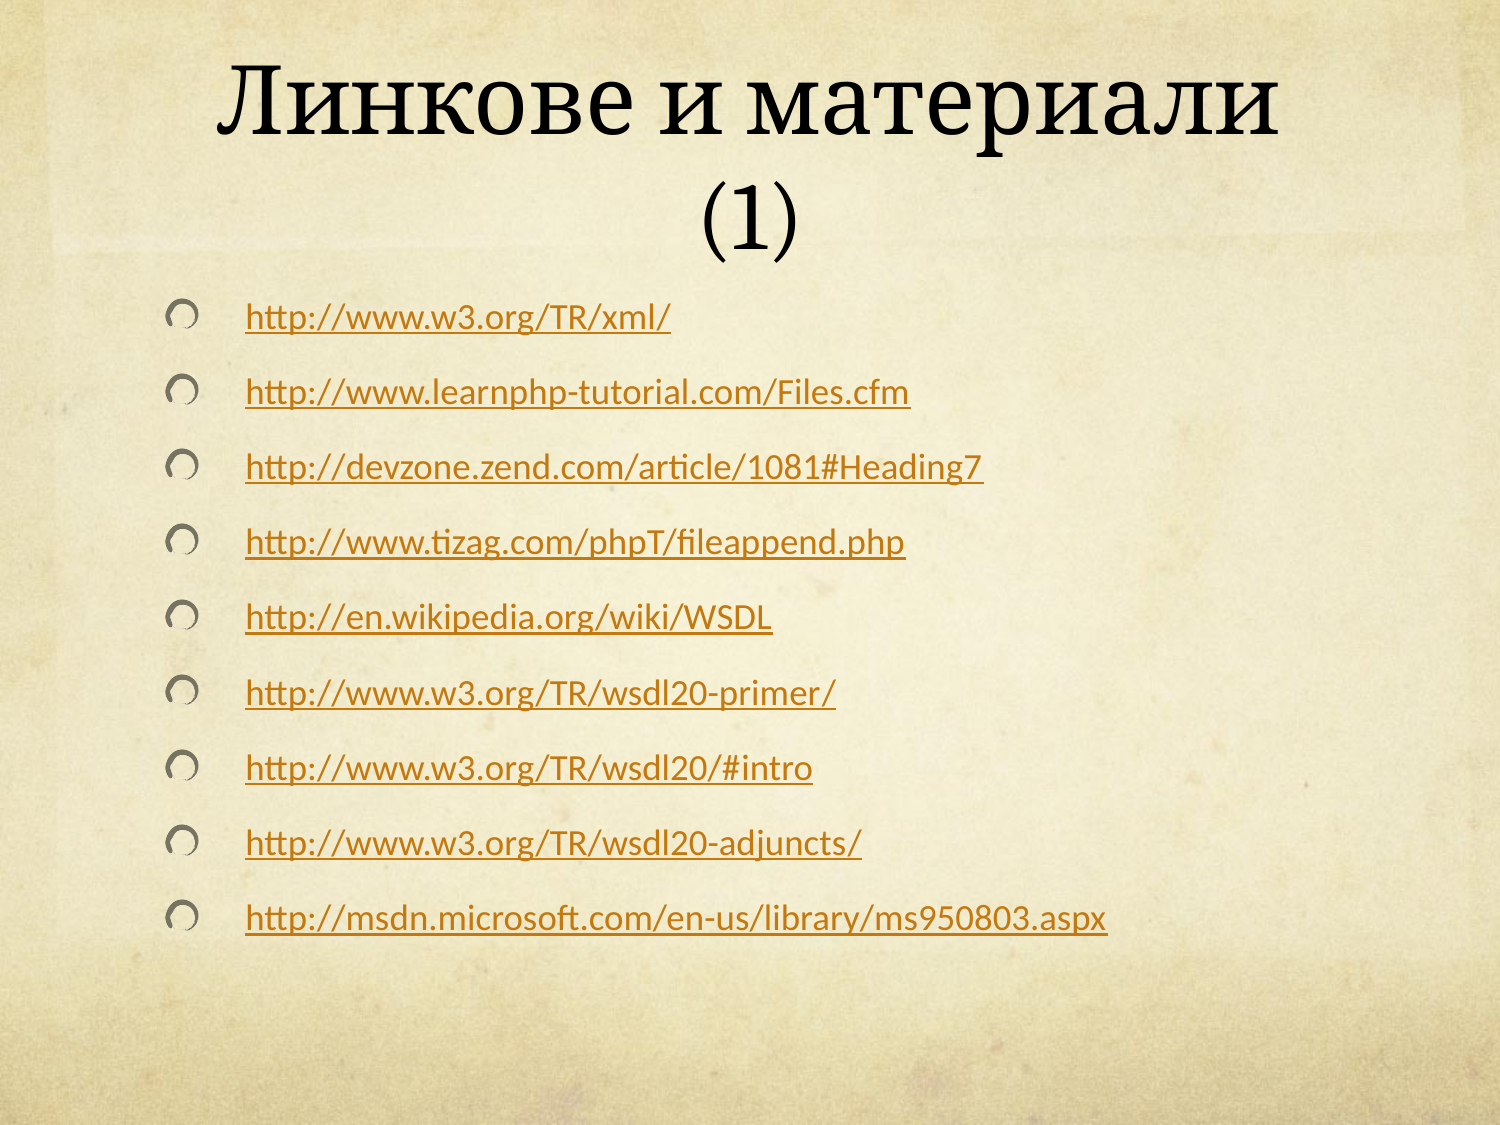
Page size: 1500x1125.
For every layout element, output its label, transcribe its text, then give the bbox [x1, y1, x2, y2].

picture [0, 0, 1500, 1125]
title Линкове и материали (1) [150, 82, 1350, 225]
list http://www.w3.org/TR/xml/ http://www.learnphp-tutorial.com/Files.cfm http://devzone.zend.com/article/1081#Heading7 http://www.tizag.com/phpT/fileappend.php http://en.wikipedia.org/wiki/WSDL http://www.w3.org/TR/wsdl20-primer/ http://www.w3.org/TR/wsdl20/#intro http://www.w3.org/TR/wsdl20-adjuncts/ http://msdn.microsoft.com/en-us/library/ms950803.aspx [150, 284, 1350, 950]
